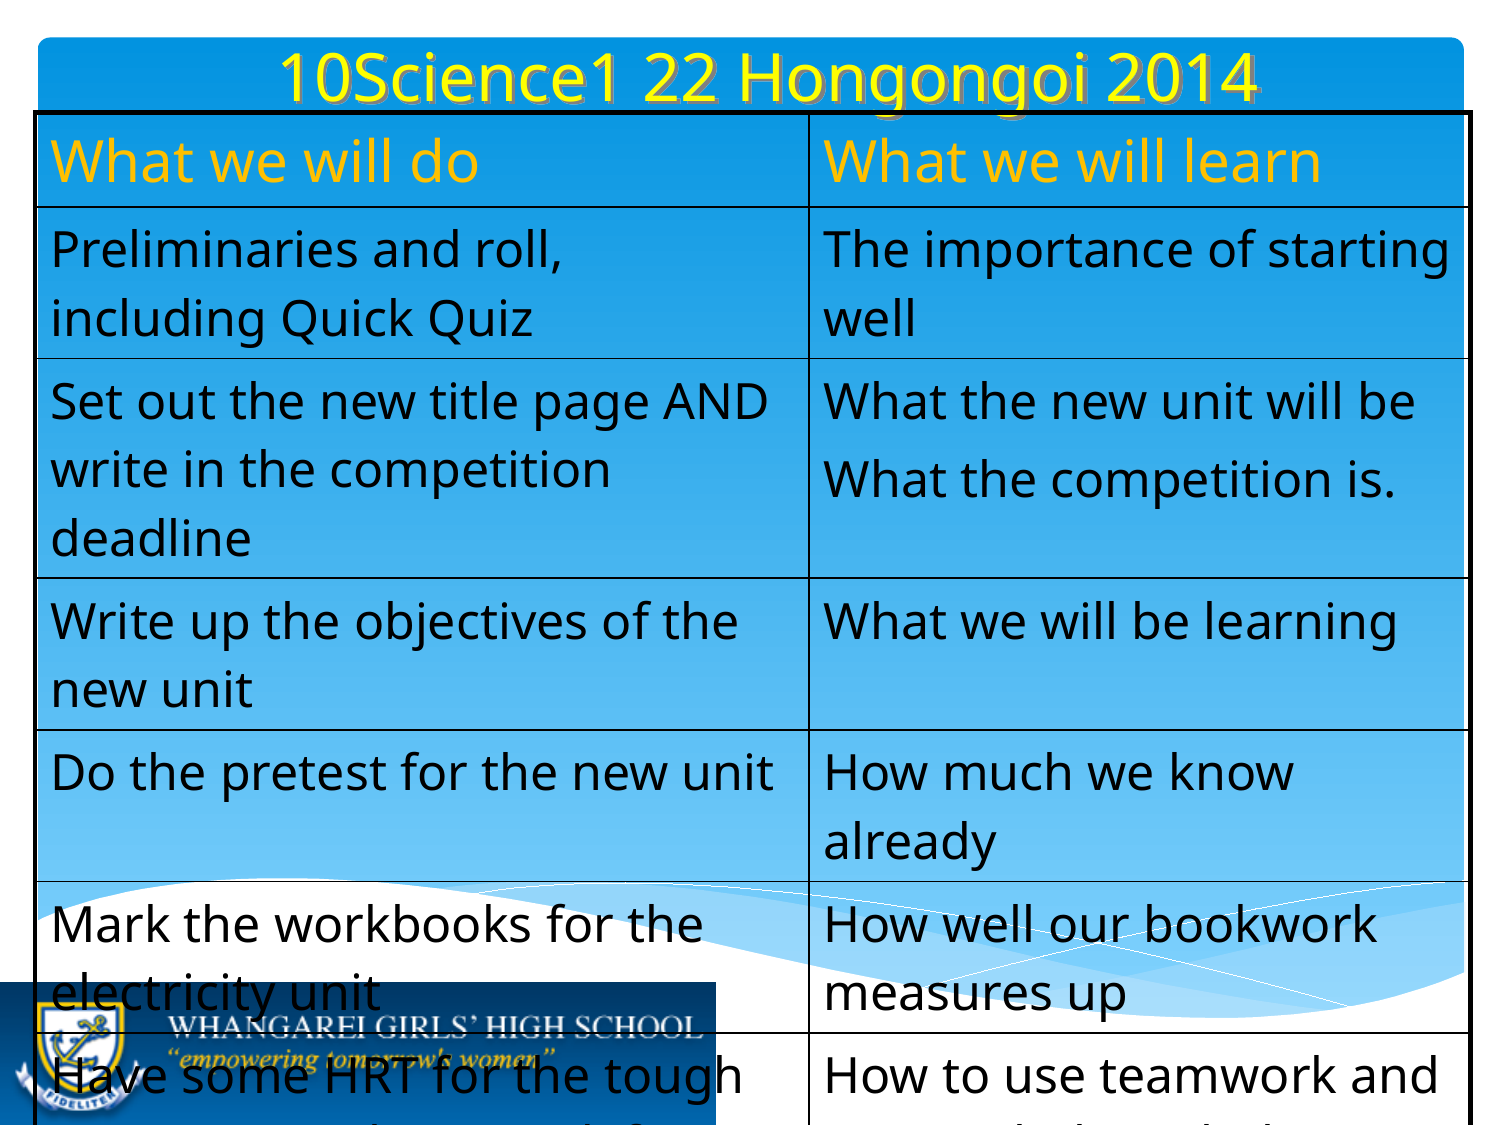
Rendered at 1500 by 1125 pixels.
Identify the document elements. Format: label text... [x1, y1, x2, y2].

table_cell Have some HRT for the tough questions in the Scipad (for Wed) [721, 1034, 808, 1125]
table_cell Do the pretest for the new unit [37, 731, 808, 881]
text_box 10Science1 22 Hongongoi 2014 [162, 24, 1375, 110]
picture [0, 982, 716, 1125]
table_header What we will learn [810, 115, 1468, 206]
table_cell Mark the workbooks for the electricity unit [37, 882, 808, 1032]
table_header What we will do [37, 115, 808, 206]
table_cell Write up the objectives of the new unit [37, 579, 808, 729]
table_cell The importance of starting well [810, 208, 1468, 358]
table_cell What we will be learning [810, 579, 1468, 729]
table_cell Preliminaries and roll, including Quick Quiz [37, 208, 808, 358]
table_cell What the new unit will be What the competition is. [810, 359, 1468, 577]
table_cell How well our bookwork measures up [810, 882, 1468, 1032]
table_cell How to use teamwork and Mr H to help with the tough questions [810, 1034, 1468, 1125]
table_cell How much we know already [810, 731, 1468, 881]
table_cell Set out the new title page AND write in the competition deadline [37, 359, 808, 577]
